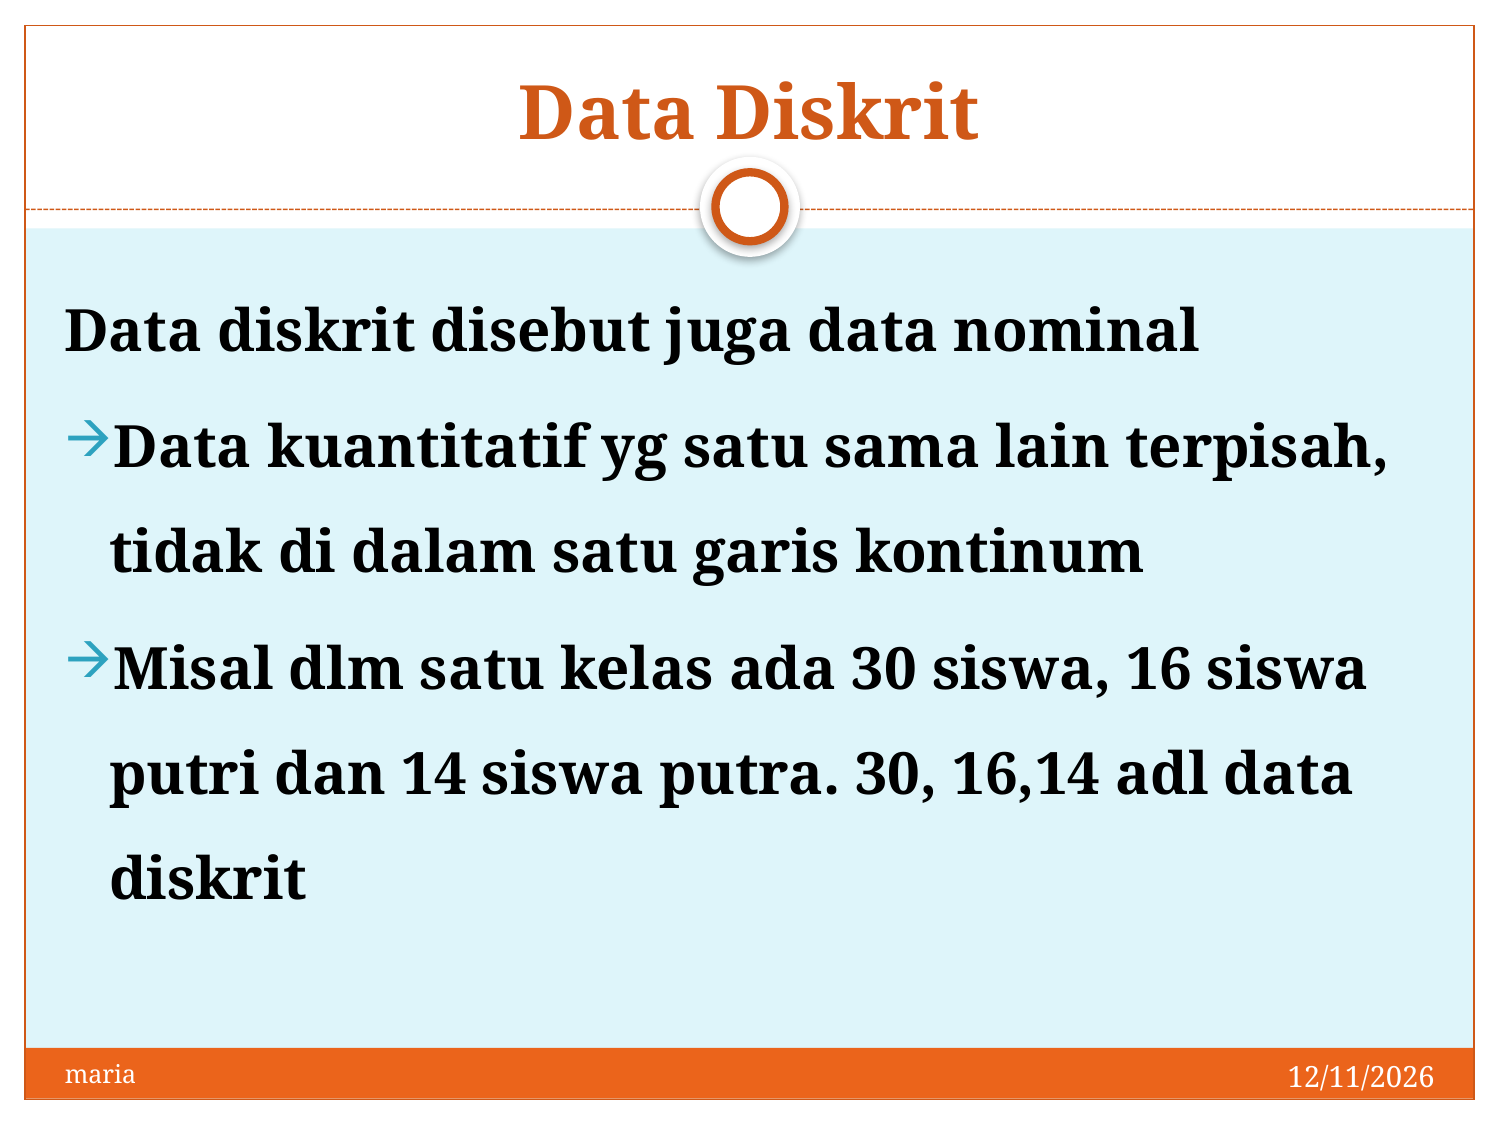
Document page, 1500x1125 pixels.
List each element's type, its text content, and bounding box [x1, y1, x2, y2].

footer maria [50, 1051, 638, 1112]
list Data diskrit disebut juga data nominal Data kuantitatif yg satu sama lain terpisah, tidak di dalam satu garis kontinum Misal dlm satu kelas ada 30 siswa, 16 siswa putri dan 14 siswa putra. 30, 16,14 adl data diskrit [49, 250, 1445, 1001]
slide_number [950, 1050, 1450, 1111]
title Data Diskrit [49, 37, 1450, 162]
